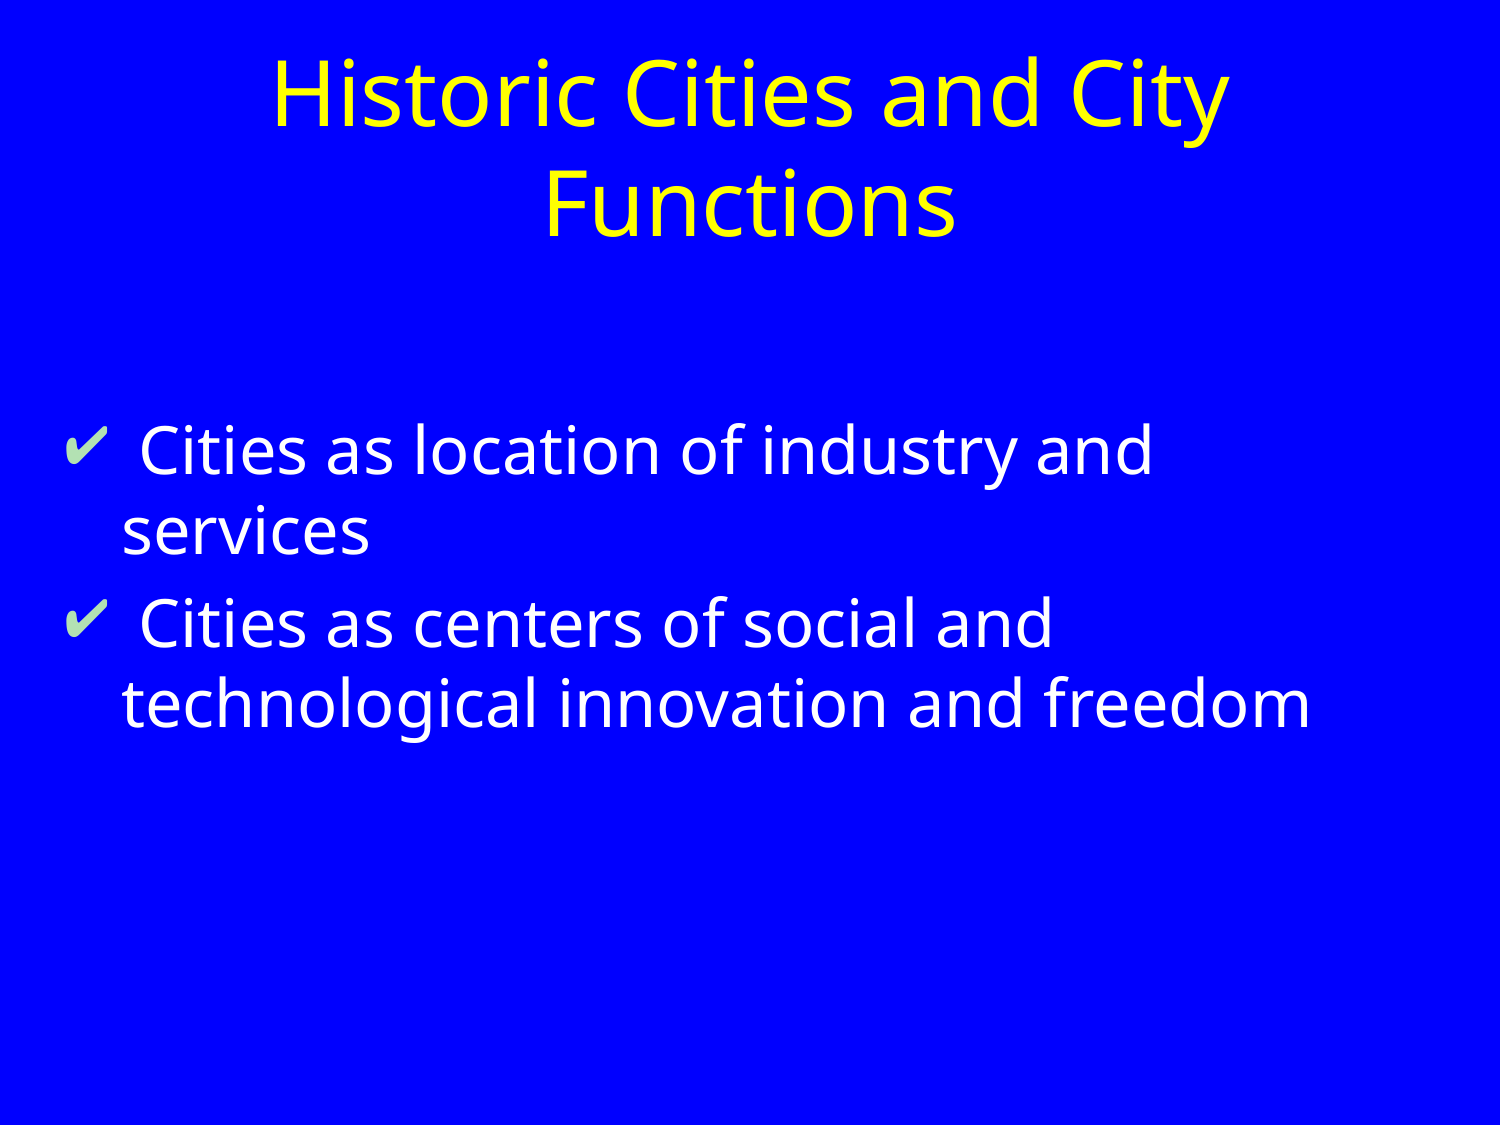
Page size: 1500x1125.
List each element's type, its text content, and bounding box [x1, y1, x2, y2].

list Cities as location of industry and services Cities as centers of social and technological innovation and freedom [49, 399, 1388, 813]
title Historic Cities and City Functions [112, 74, 1388, 263]
